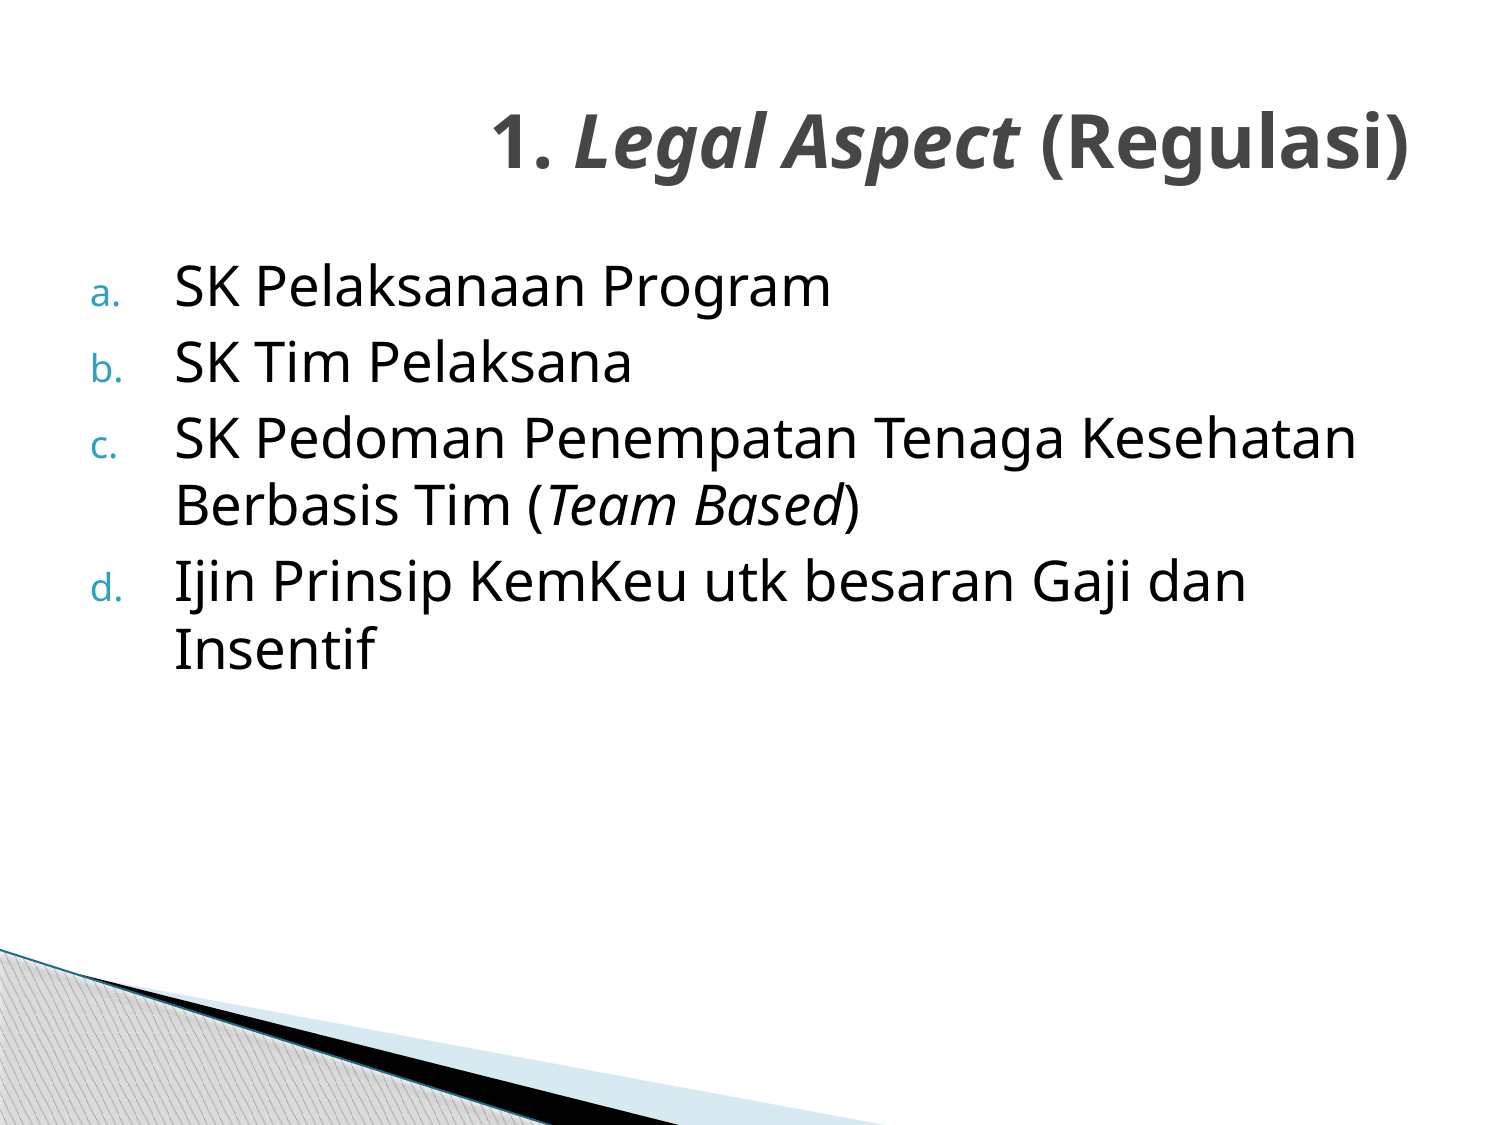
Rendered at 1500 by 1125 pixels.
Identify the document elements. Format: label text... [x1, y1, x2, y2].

list SK Pelaksanaan Program SK Tim Pelaksana SK Pedoman Penempatan Tenaga Kesehatan Berbasis Tim (Team Based) Ijin Prinsip KemKeu utk besaran Gaji dan Insentif [75, 243, 1425, 986]
title 1. Legal Aspect (Regulasi) [75, 45, 1425, 233]
